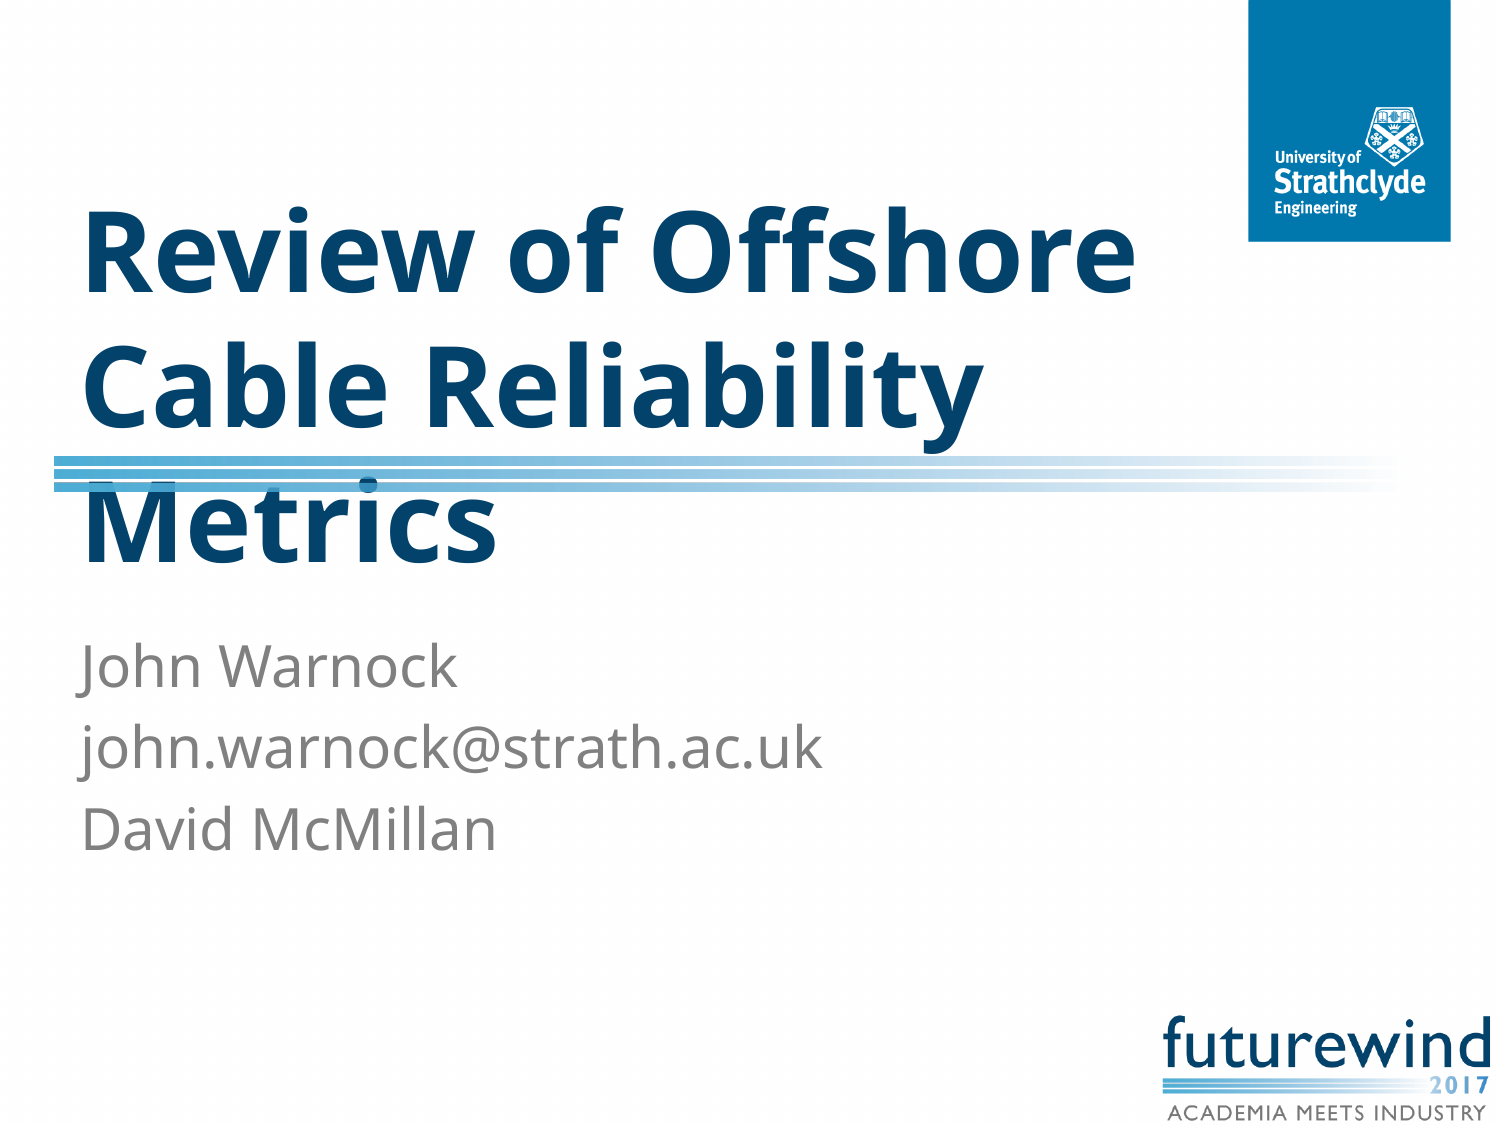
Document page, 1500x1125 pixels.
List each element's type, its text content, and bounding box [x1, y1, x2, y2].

picture [1389, 150, 1400, 155]
picture [1300, 154, 1318, 162]
picture [0, 0, 1500, 1125]
picture [1371, 124, 1415, 154]
picture [1412, 176, 1425, 193]
picture [1287, 155, 1300, 162]
picture [1407, 134, 1417, 145]
picture [1400, 170, 1408, 193]
picture [1353, 151, 1360, 162]
picture [1374, 108, 1417, 123]
picture [1371, 136, 1382, 145]
picture [1390, 126, 1398, 132]
subtitle John Warnock john.warnock@strath.ac.uk David McMillan [64, 621, 1275, 909]
picture [1329, 153, 1336, 162]
title Review of Offshore Cable Reliability Metrics [64, 172, 1400, 308]
